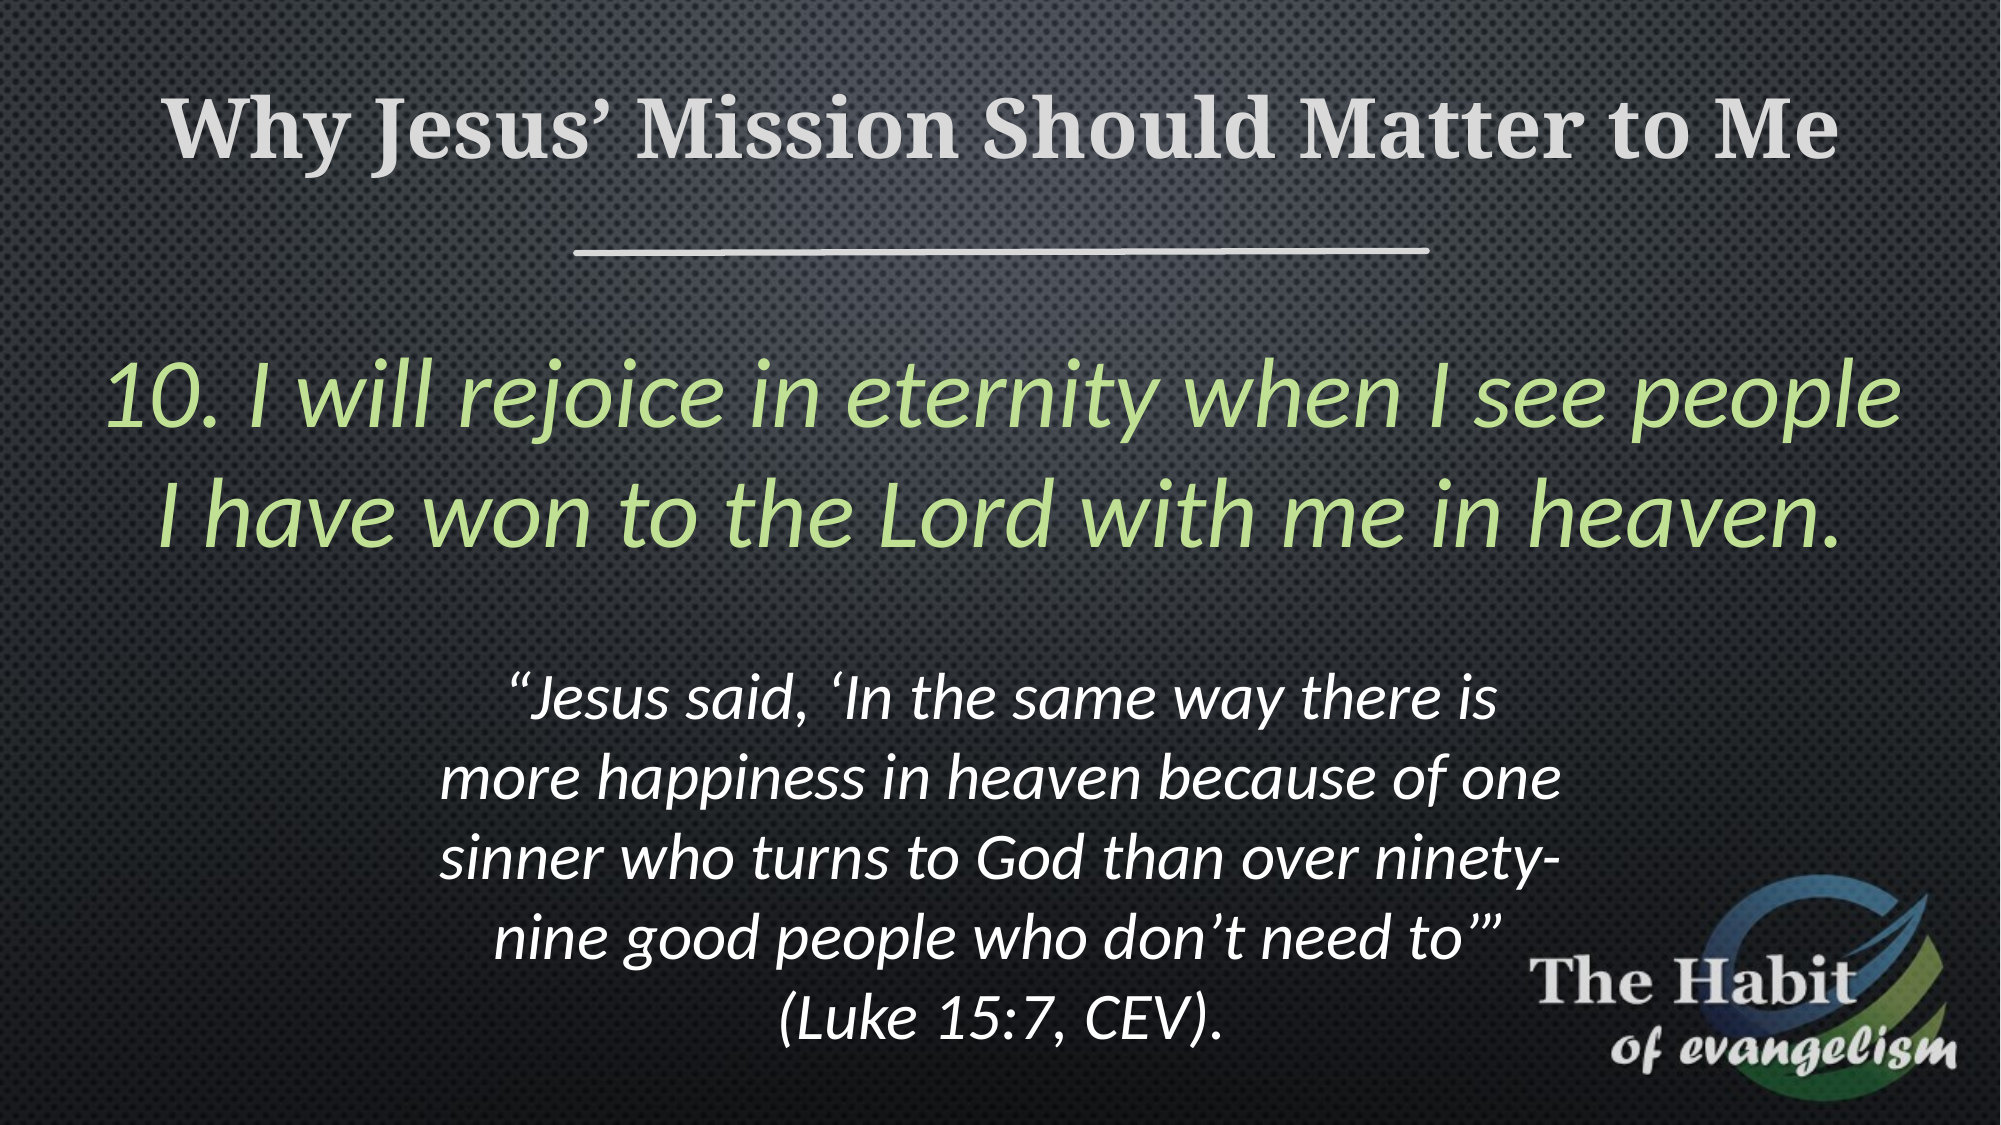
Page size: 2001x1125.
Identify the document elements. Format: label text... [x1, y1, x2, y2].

text_box 10. I will rejoice in eternity when I see people I have won to the Lord with me in heaven. [70, 320, 1933, 575]
picture [0, 0, 2001, 1125]
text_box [575, 250, 1427, 254]
text_box Why Jesus’ Mission Should Matter to Me [23, 67, 1980, 183]
text_box “Jesus said, ‘In the same way there is more happiness in heaven because of one sinner who turns to God than over ninety-nine good people who don’t need to’” (Luke 15:7, CEV). [414, 645, 1589, 1060]
